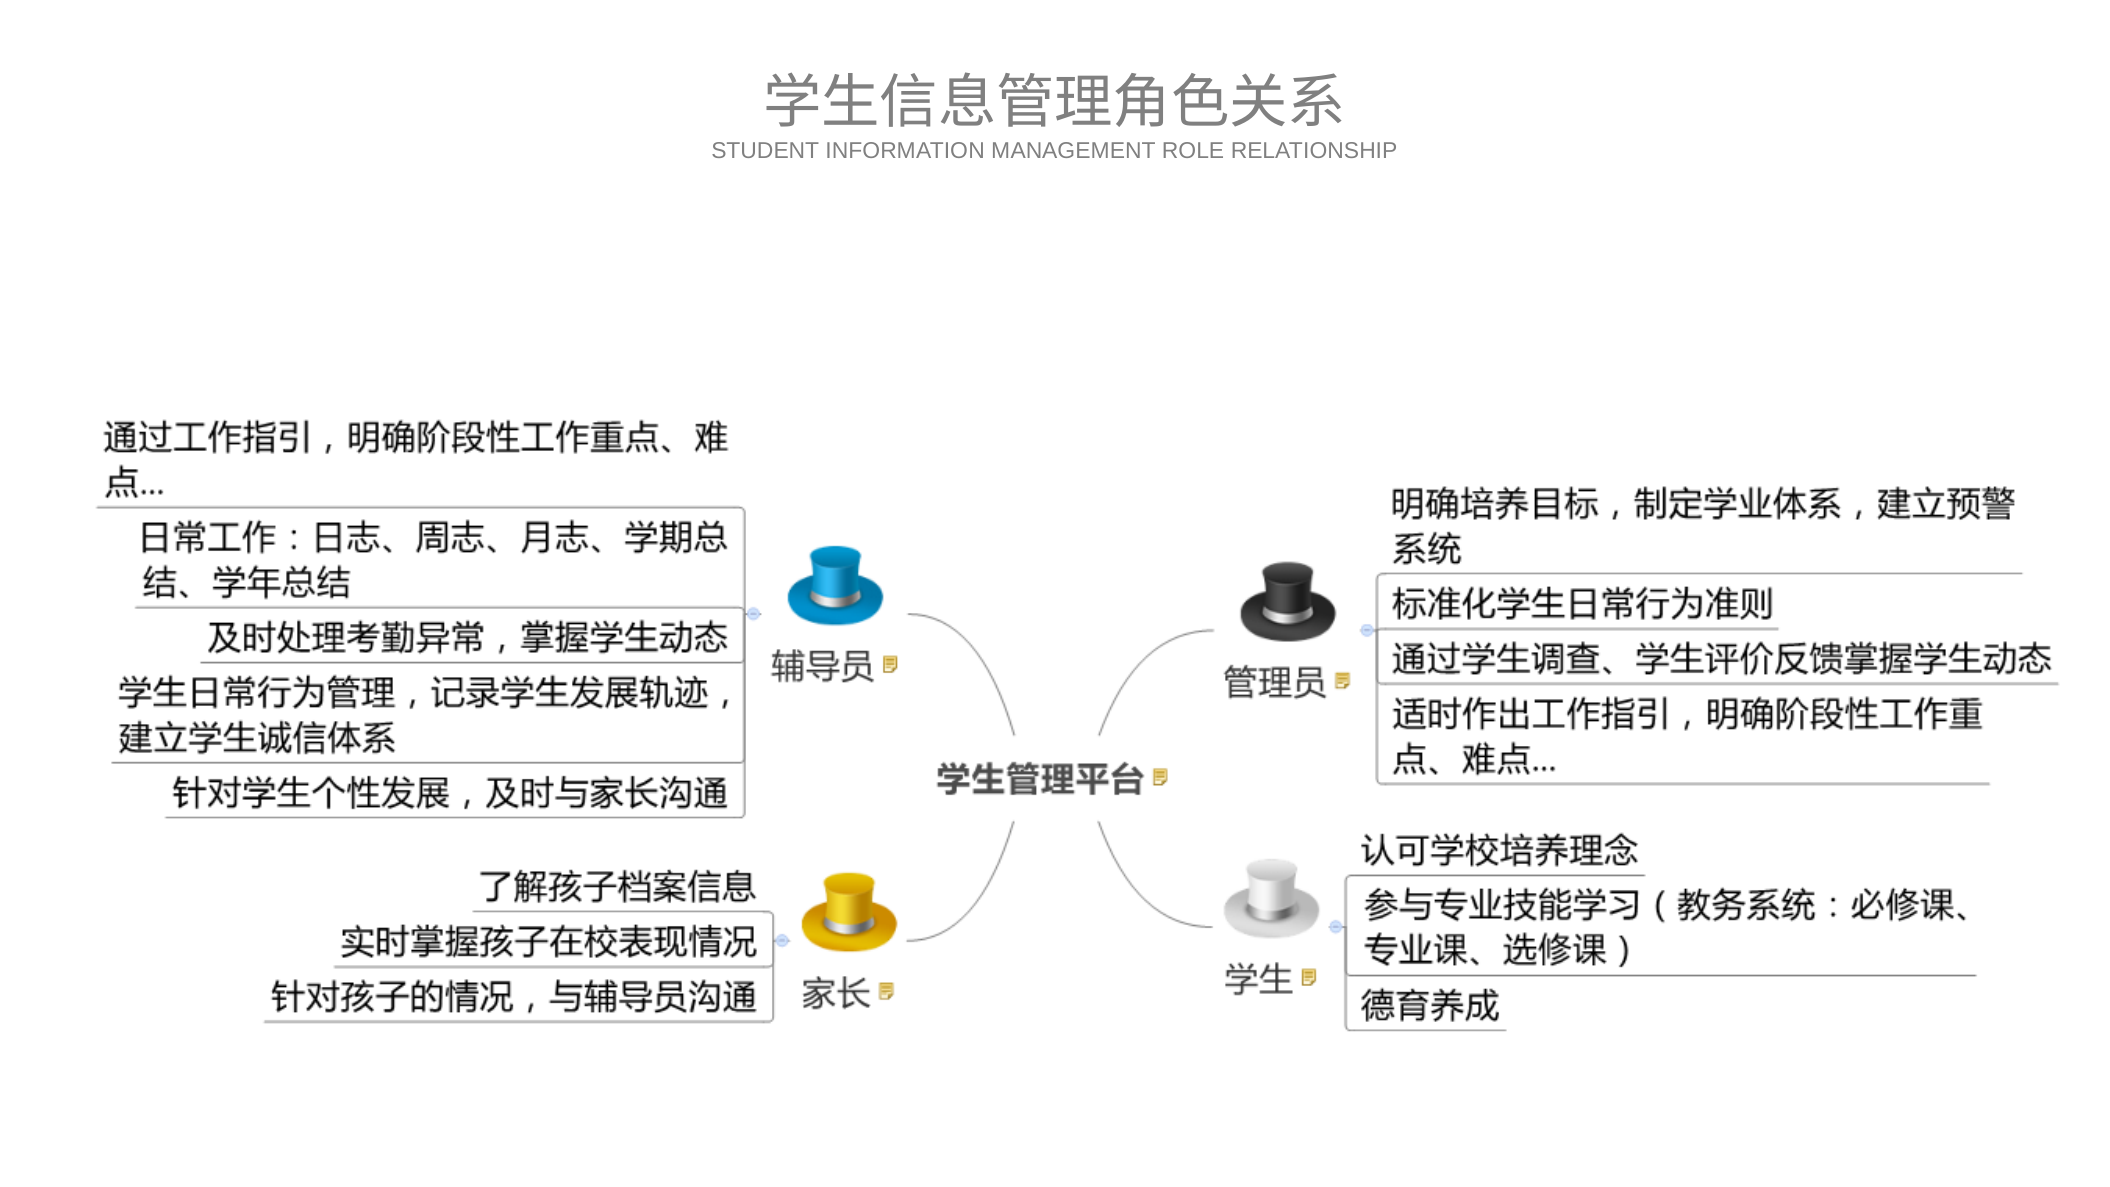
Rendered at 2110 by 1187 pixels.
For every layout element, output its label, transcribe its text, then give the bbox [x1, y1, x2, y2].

text_box 学生信息管理角色关系 [726, 63, 1383, 135]
text_box STUDENT INFORMATION MANAGEMENT ROLE RELATIONSHIP [597, 135, 1512, 163]
picture [81, 393, 2074, 1083]
